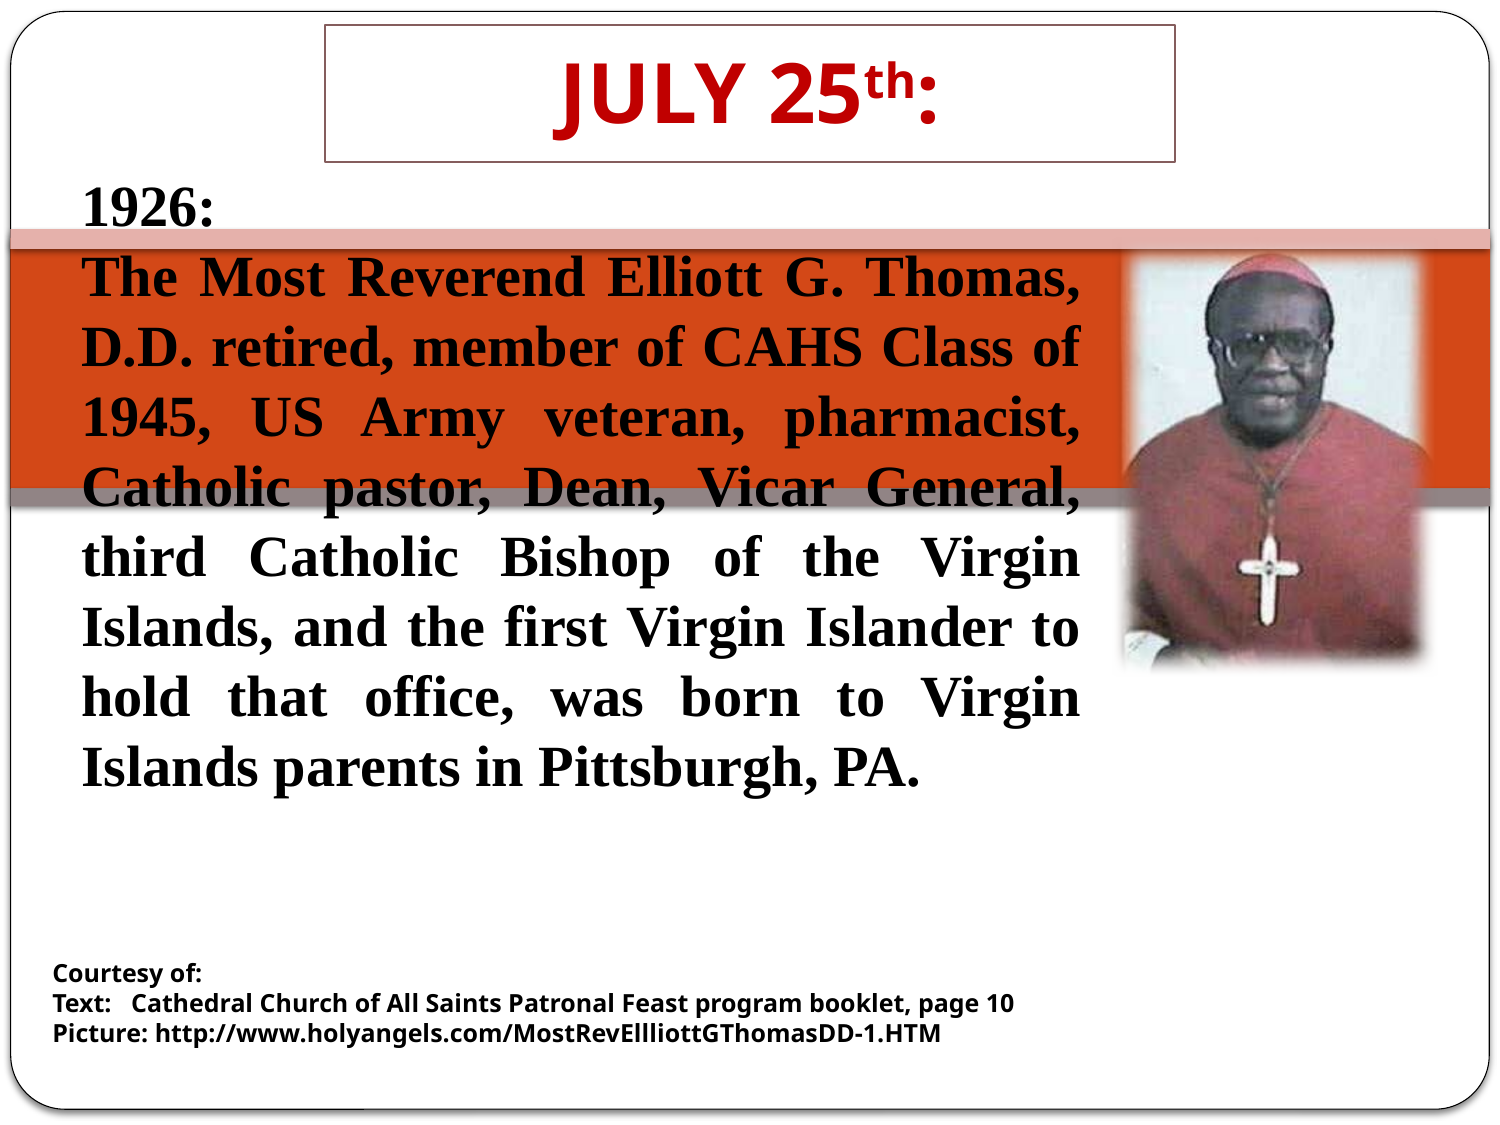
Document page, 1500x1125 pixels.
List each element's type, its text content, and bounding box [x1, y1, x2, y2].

text_box 1926: The Most Reverend Elliott G. Thomas, D.D. retired, member of CAHS Class of 1945, US Army veteran, pharmacist, Catholic pastor, Dean, Vicar General, third Catholic Bishop of the Virgin Islands, and the first Virgin Islander to hold that office, was born to Virgin Islands parents in Pittsburgh, PA. [75, 162, 1088, 825]
text_box [11, 0, 316, 210]
title JULY 25th: [324, 24, 1176, 163]
text_box Courtesy of: Text: Cathedral Church of All Saints Patronal Feast program booklet, page 10 Picture: http://www.holyangels.com/MostRevEllliottGThomasDD-1.HTM [37, 950, 1338, 1055]
picture [1112, 237, 1438, 677]
